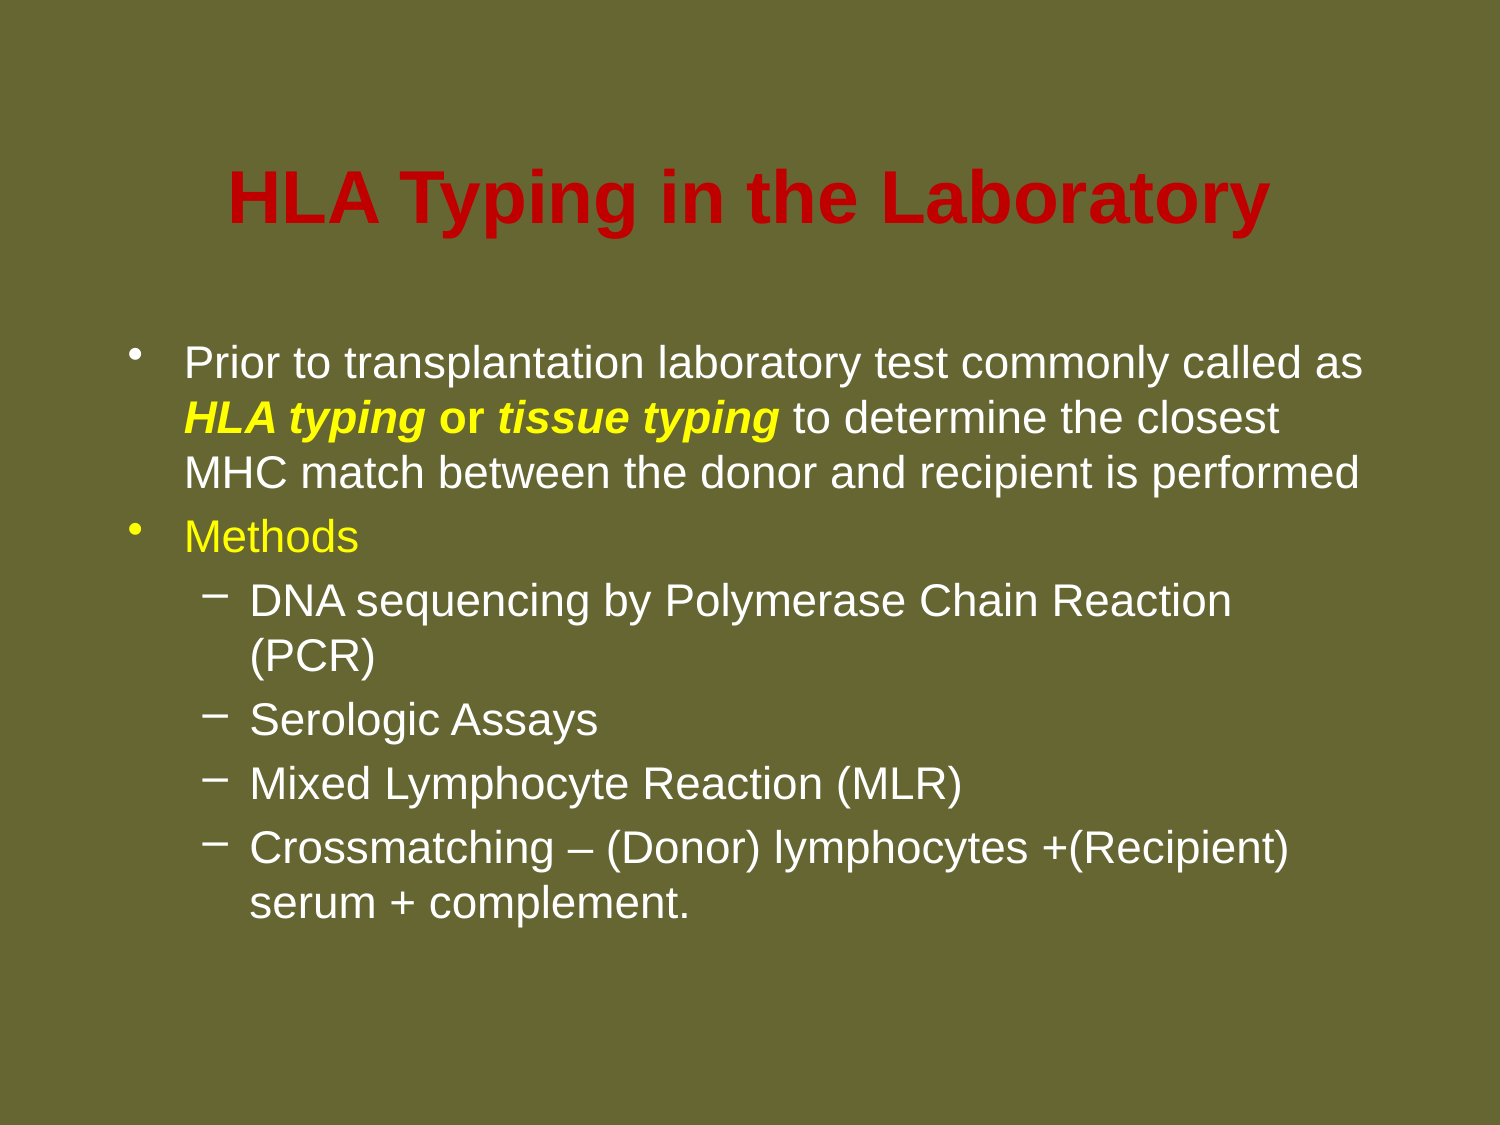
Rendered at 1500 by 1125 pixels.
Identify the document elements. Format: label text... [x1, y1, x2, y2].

list Prior to transplantation laboratory test commonly called as HLA typing or tissue typing to determine the closest MHC match between the donor and recipient is performed Methods DNA sequencing by Polymerase Chain Reaction (PCR) Serologic Assays Mixed Lymphocyte Reaction (MLR) Crossmatching – (Donor) lymphocytes +(Recipient) serum + complement. [112, 324, 1388, 1001]
title HLA Typing in the Laboratory [112, 99, 1388, 288]
